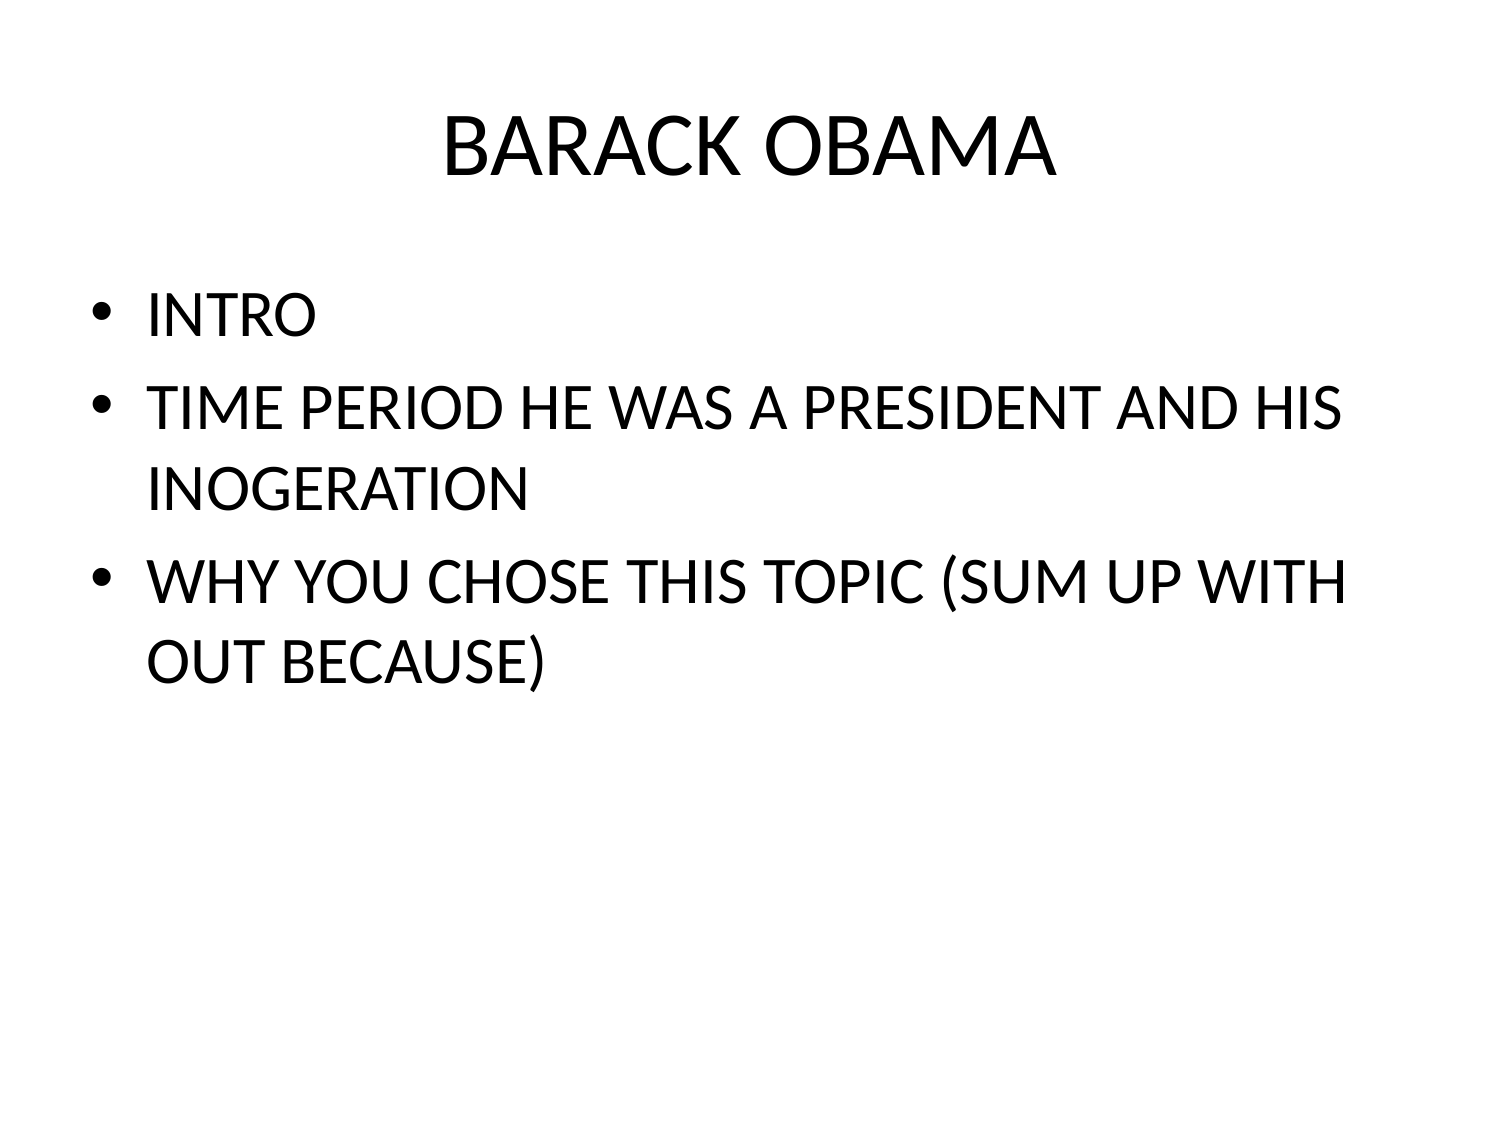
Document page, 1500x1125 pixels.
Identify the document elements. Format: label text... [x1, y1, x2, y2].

list INTRO TIME PERIOD HE WAS A PRESIDENT AND HIS INOGERATION WHY YOU CHOSE THIS TOPIC (SUM UP WITH OUT BECAUSE) [75, 262, 1425, 1005]
title BARACK OBAMA [75, 45, 1425, 233]
